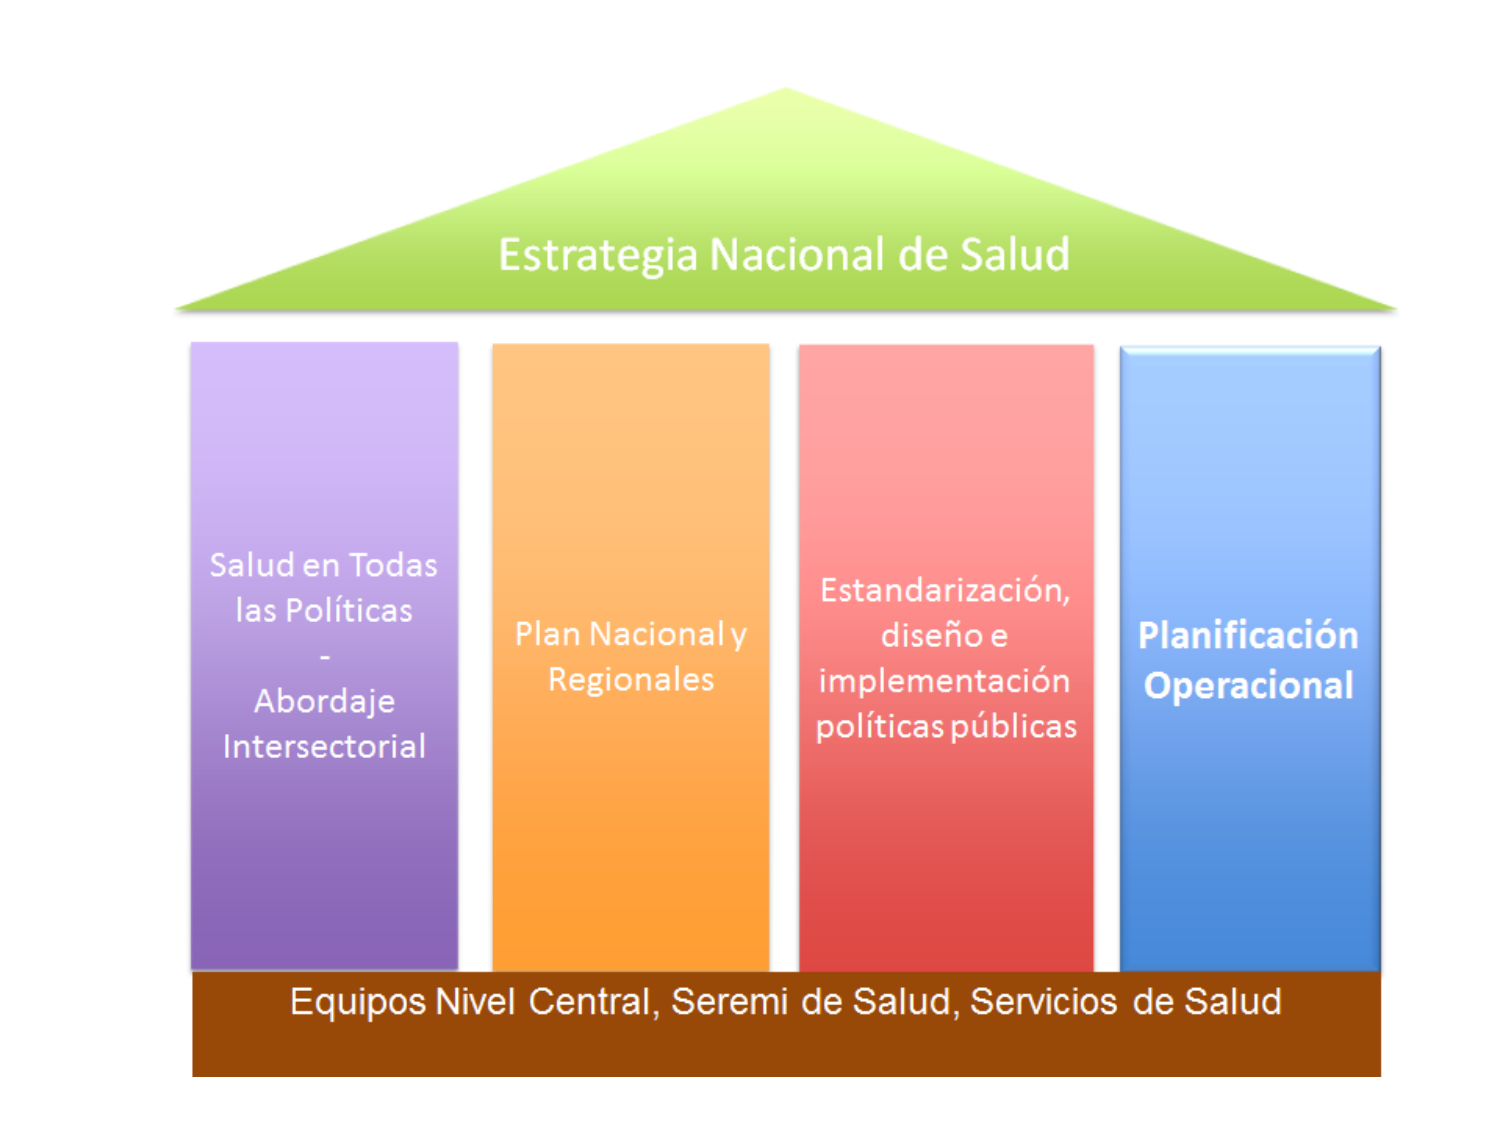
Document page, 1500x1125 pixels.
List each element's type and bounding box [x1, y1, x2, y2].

picture [163, 81, 1408, 1078]
